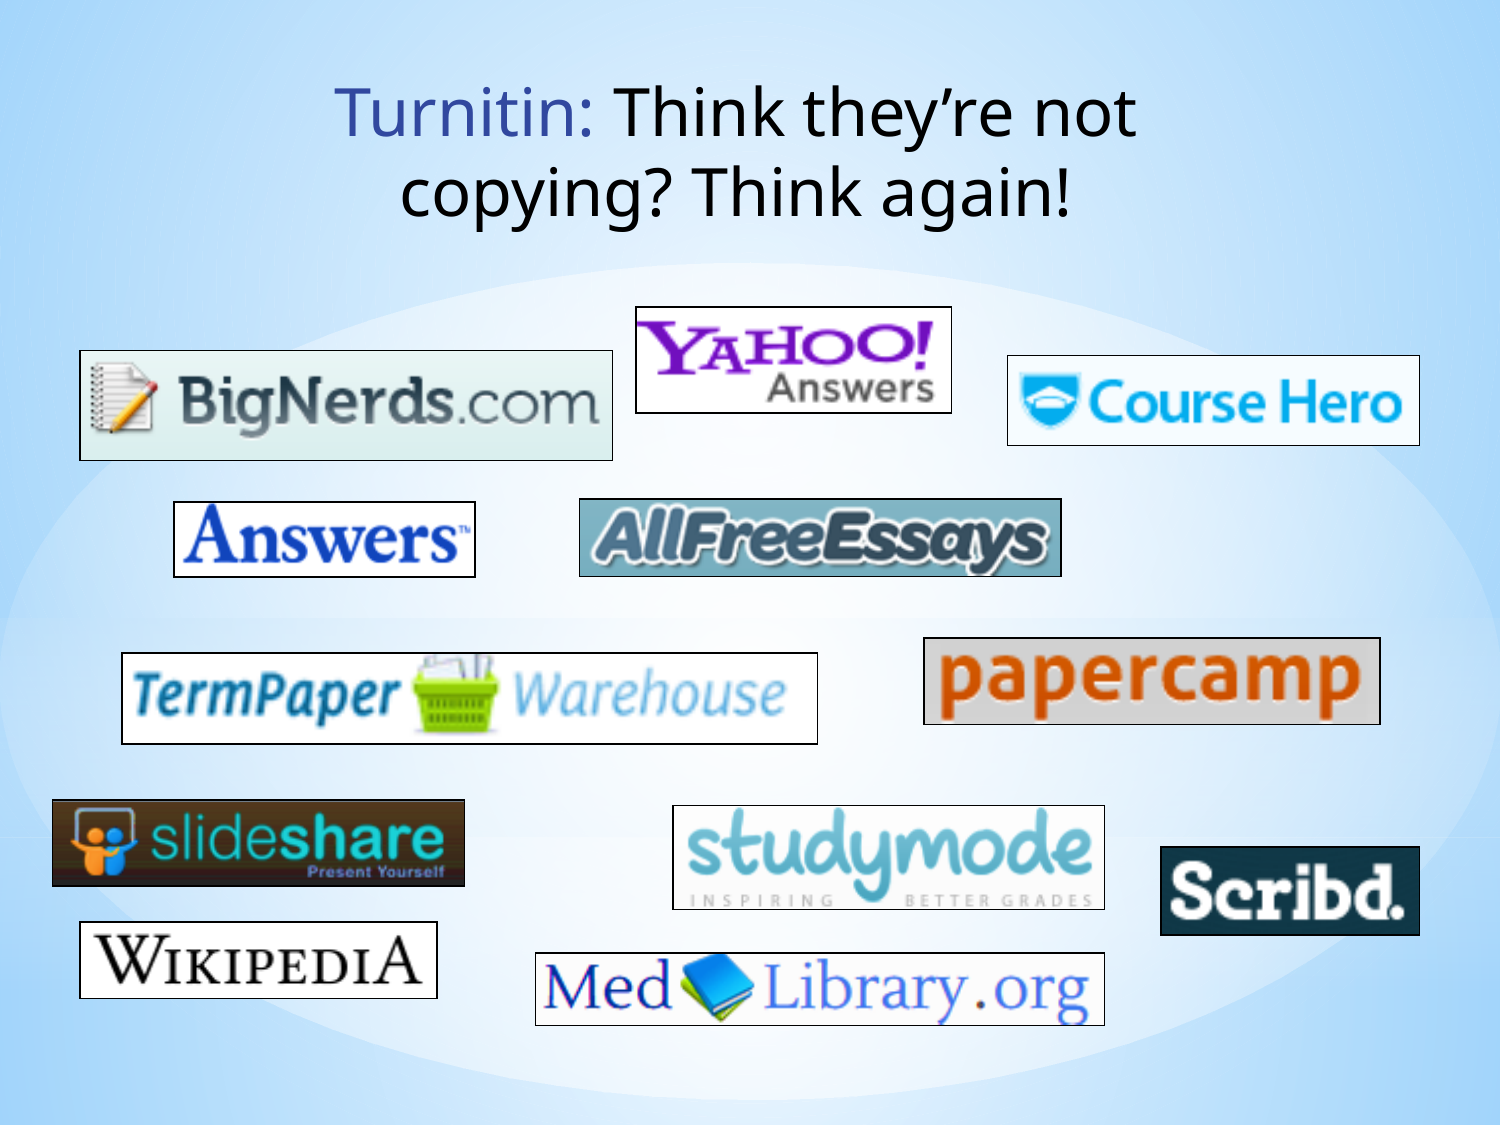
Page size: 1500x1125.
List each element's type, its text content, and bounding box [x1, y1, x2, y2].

picture [636, 307, 951, 413]
picture [924, 638, 1380, 725]
picture [53, 800, 464, 886]
text_box Turnitin: Think they’re not copying? Think again! [236, 62, 1237, 238]
picture [80, 922, 437, 998]
picture [579, 499, 1061, 577]
picture [536, 953, 1105, 1026]
picture [80, 351, 612, 461]
picture [122, 653, 817, 744]
picture [174, 502, 475, 577]
picture [1007, 356, 1419, 445]
picture [1161, 847, 1419, 935]
picture [673, 806, 1105, 909]
